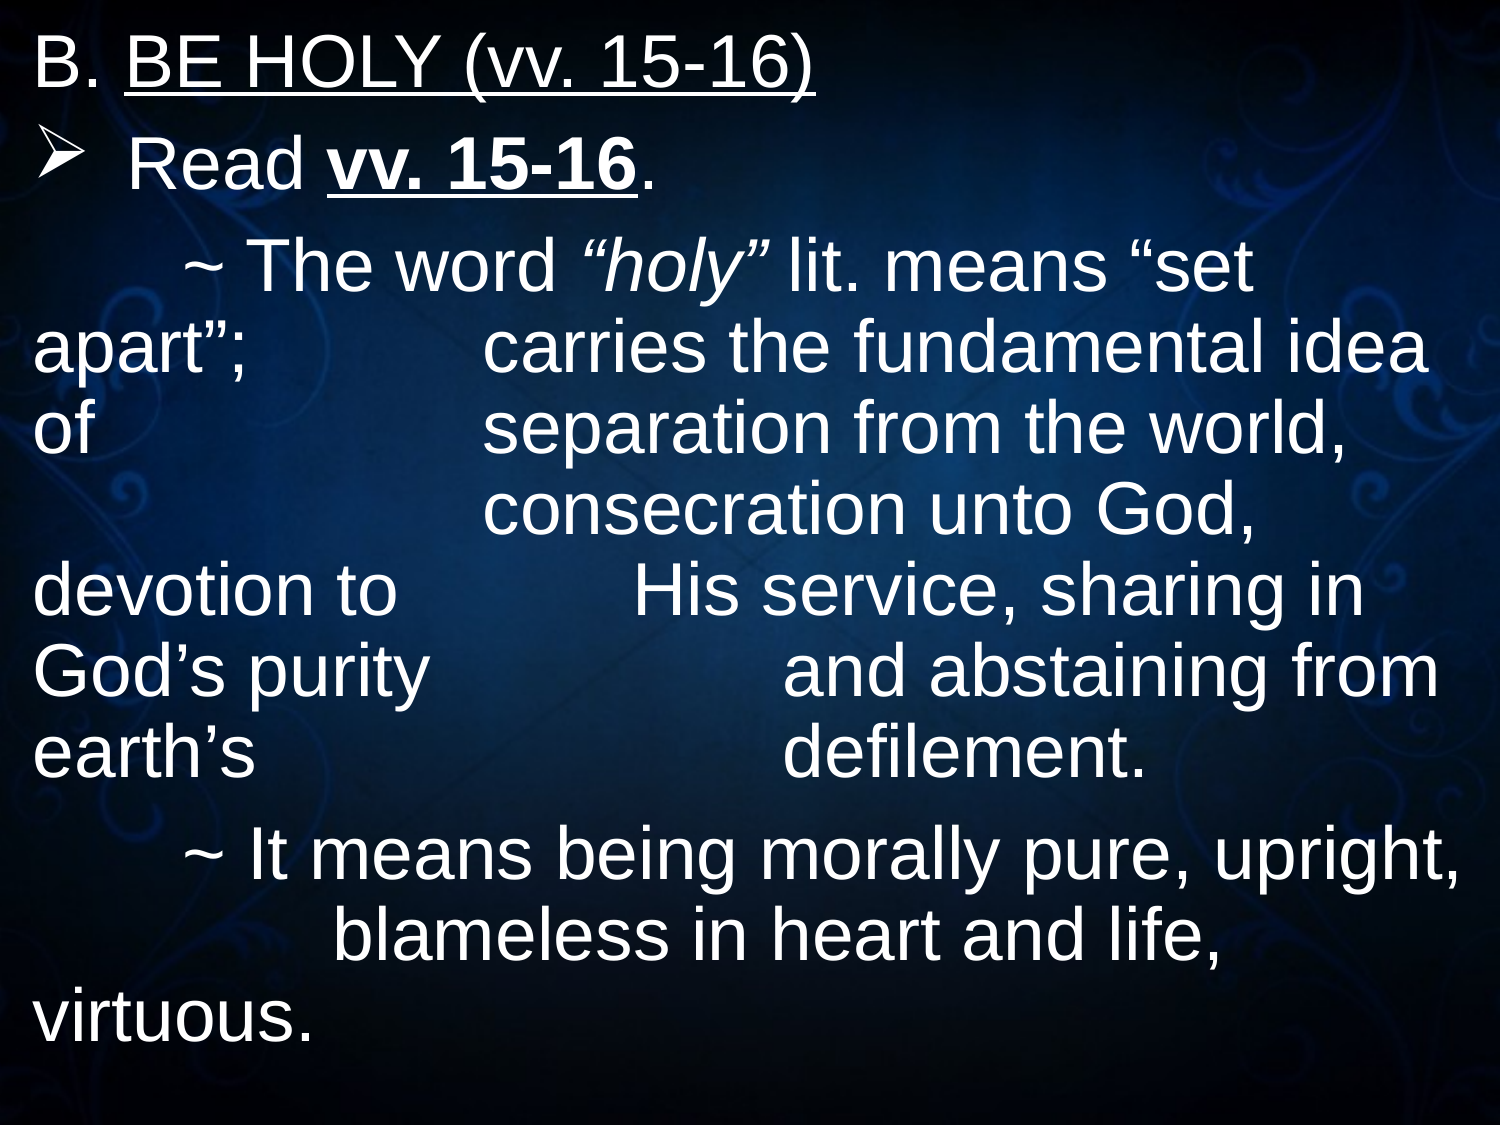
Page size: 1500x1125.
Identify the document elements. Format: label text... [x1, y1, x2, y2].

picture [0, 0, 1500, 1125]
subtitle B. BE HOLY (vv. 15-16) Read vv. 15-16. ~ The word “holy” lit. means “set apart”; carries the fundamental idea of separation from the world, consecration unto God, devotion to His service, sharing in God’s purity and abstaining from earth’s defilement. ~ It means being morally pure, upright, blameless in heart and life, virtuous. [17, 15, 1483, 1100]
